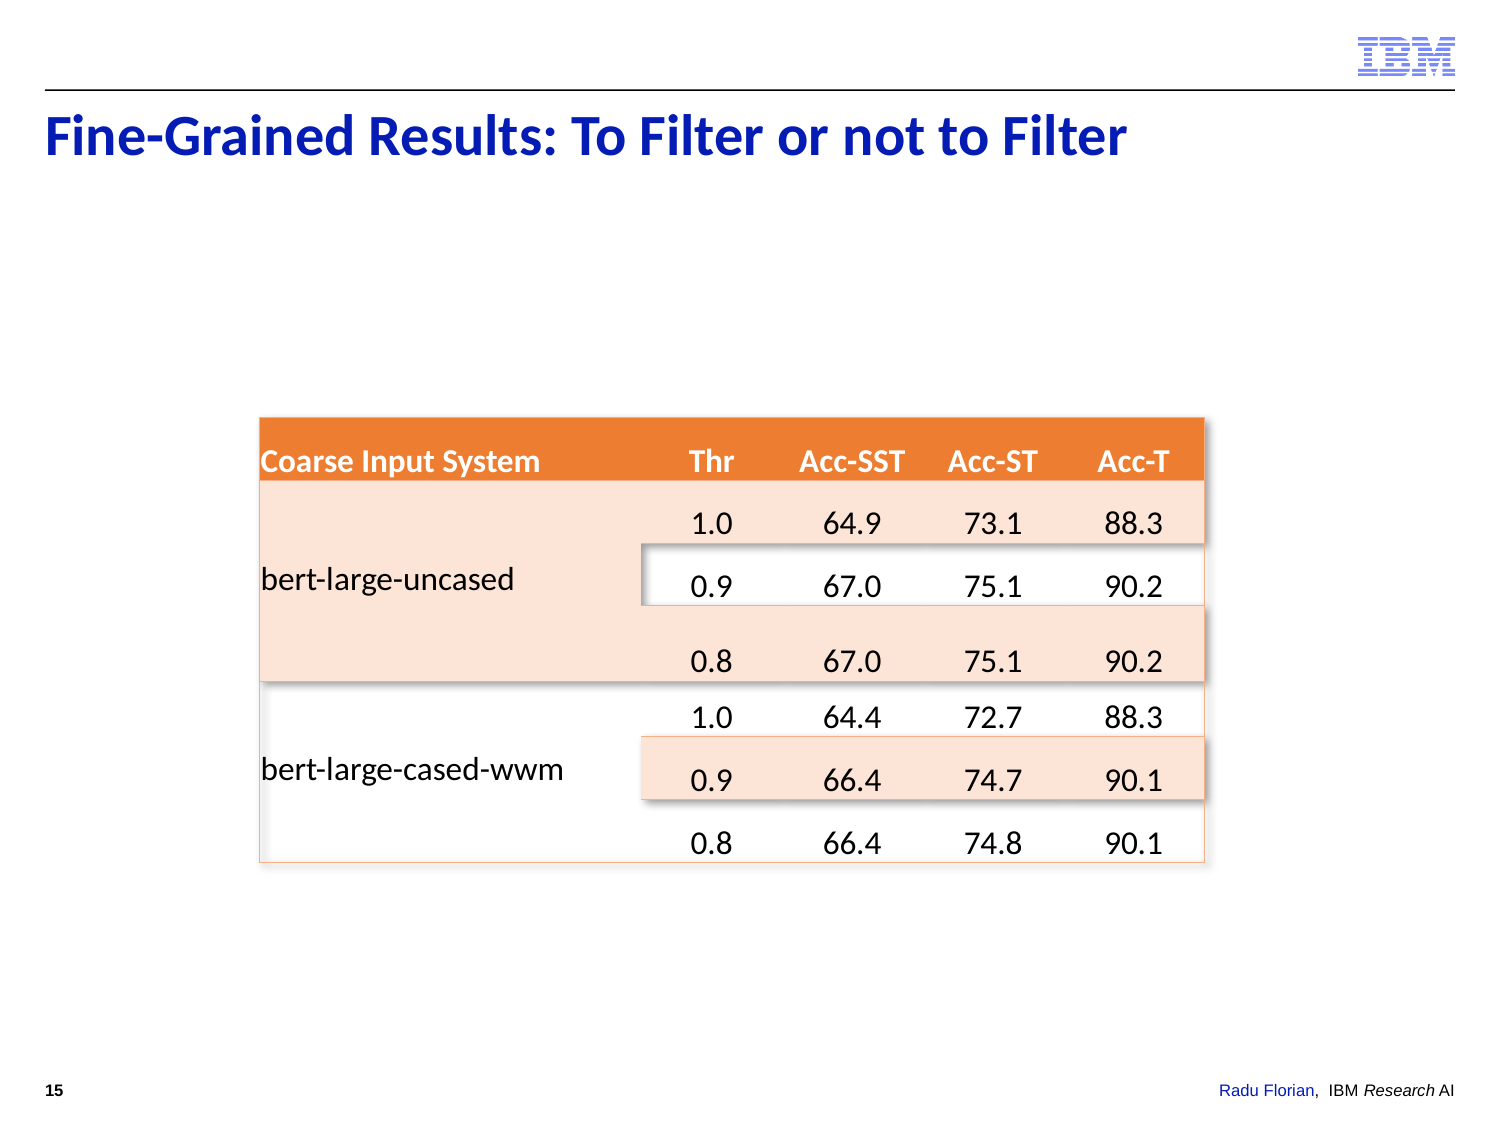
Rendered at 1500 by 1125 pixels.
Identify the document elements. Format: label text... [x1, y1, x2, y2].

table_header Thr [641, 418, 782, 480]
table_cell 88.3 [1063, 481, 1204, 543]
table_cell 88.3 [1063, 682, 1204, 736]
table_cell 73.1 [923, 481, 1063, 543]
table_header Acc-SST [782, 418, 923, 480]
table_cell bert-large-uncased [260, 481, 641, 681]
table_cell 90.1 [1063, 737, 1204, 799]
title Fine-Grained Results: To Filter or not to Filter [29, 97, 1455, 203]
table_cell 74.7 [923, 737, 1063, 799]
table_cell bert-large-cased-wwm [260, 682, 641, 862]
table_cell 75.1 [923, 606, 1063, 681]
table_header Acc-T [1063, 418, 1204, 480]
table_cell 64.4 [782, 682, 923, 736]
slide_number 15 [29, 1072, 91, 1103]
table_cell 74.8 [923, 800, 1063, 862]
table_cell 90.2 [1063, 544, 1204, 605]
table_cell 67.0 [782, 606, 923, 681]
table_cell 75.1 [923, 544, 1063, 605]
picture [1358, 37, 1455, 76]
table_cell 1.0 [641, 481, 782, 543]
table_cell 66.4 [782, 800, 923, 862]
table_header Acc-ST [923, 418, 1063, 480]
table_cell 66.4 [782, 737, 923, 799]
table_cell 72.7 [923, 682, 1063, 736]
table_cell 0.8 [641, 800, 782, 862]
table_cell 64.9 [782, 481, 923, 543]
table_cell 0.8 [641, 606, 782, 681]
table_cell 1.0 [641, 682, 782, 736]
table_cell 0.9 [641, 737, 782, 799]
table_header Coarse Input System [260, 418, 641, 480]
table_cell 67.0 [782, 544, 923, 605]
table_cell 90.1 [1063, 800, 1204, 862]
table_cell 90.2 [1063, 606, 1204, 681]
table_cell 0.9 [641, 544, 782, 605]
